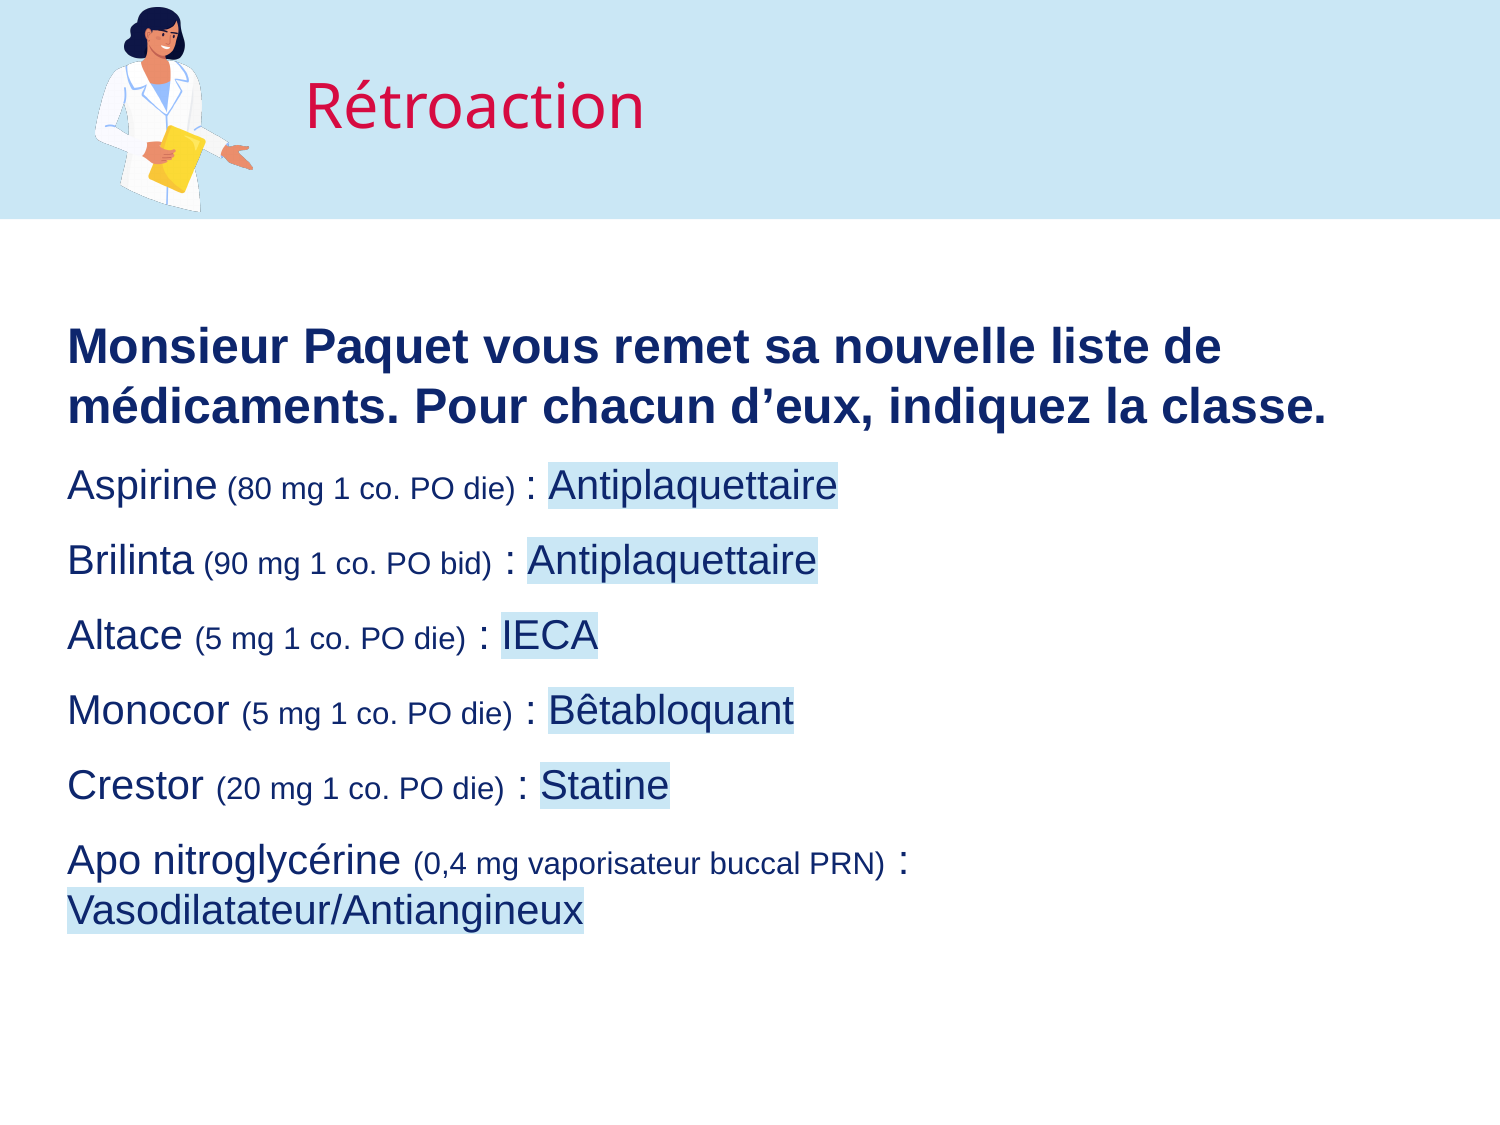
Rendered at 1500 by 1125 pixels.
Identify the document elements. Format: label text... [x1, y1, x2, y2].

text_box Monsieur Paquet vous remet sa nouvelle liste de médicaments. Pour chacun d’eux, indiquez la classe. Aspirine (80 mg 1 co. PO die) : Antiplaquettaire Brilinta (90 mg 1 co. PO bid) : Antiplaquettaire Altace (5 mg 1 co. PO die) : IECA Monocor (5 mg 1 co. PO die) : Bêtabloquant Crestor (20 mg 1 co. PO die) : Statine Apo nitroglycérine (0,4 mg vaporisateur buccal PRN) : Vasodilatateur/Antiangineux [52, 305, 1452, 941]
picture [95, 7, 253, 212]
title Rétroaction [289, 59, 1397, 160]
